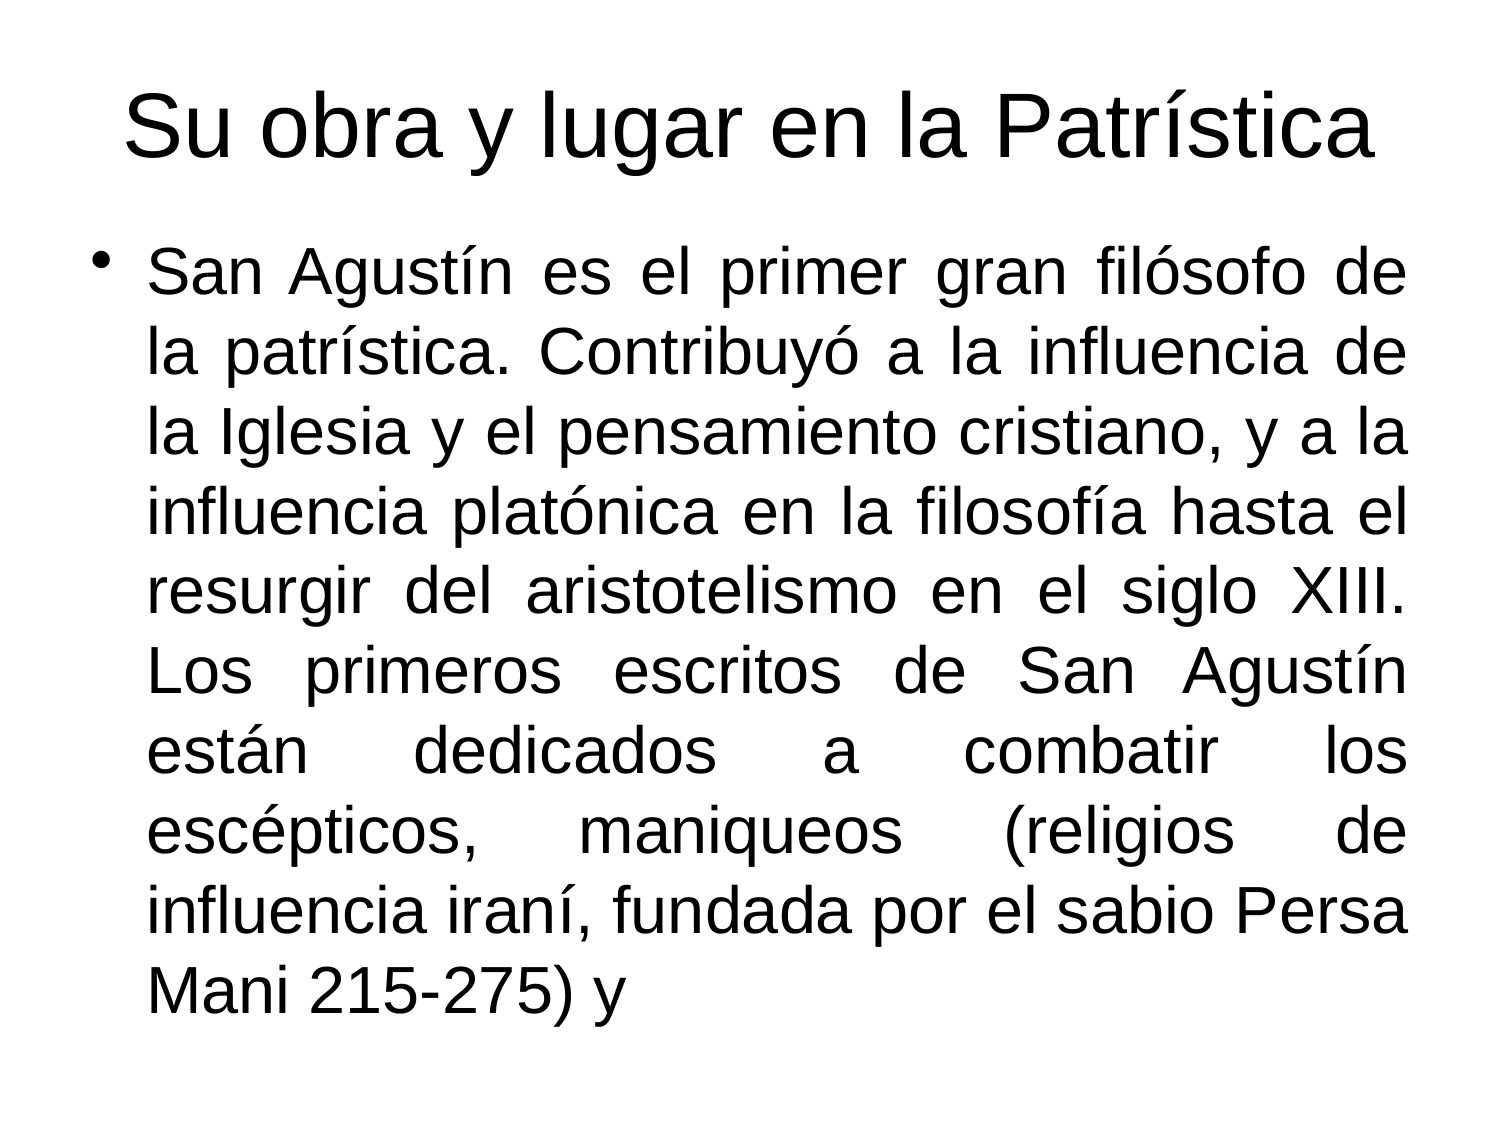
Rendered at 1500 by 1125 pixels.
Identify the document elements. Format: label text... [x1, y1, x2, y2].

list San Agustín es el primer gran filósofo de la patrística. Contribuyó a la influencia de la Iglesia y el pensamiento cristiano, y a la influencia platónica en la filosofía hasta el resurgir del aristotelismo en el siglo XIII. Los primeros escritos de San Agustín están dedicados a combatir los escépticos, maniqueos (religios de influencia iraní, fundada por el sabio Persa Mani 215-275) y [74, 219, 1426, 1059]
title Su obra y lugar en la Patrística [74, 44, 1426, 197]
